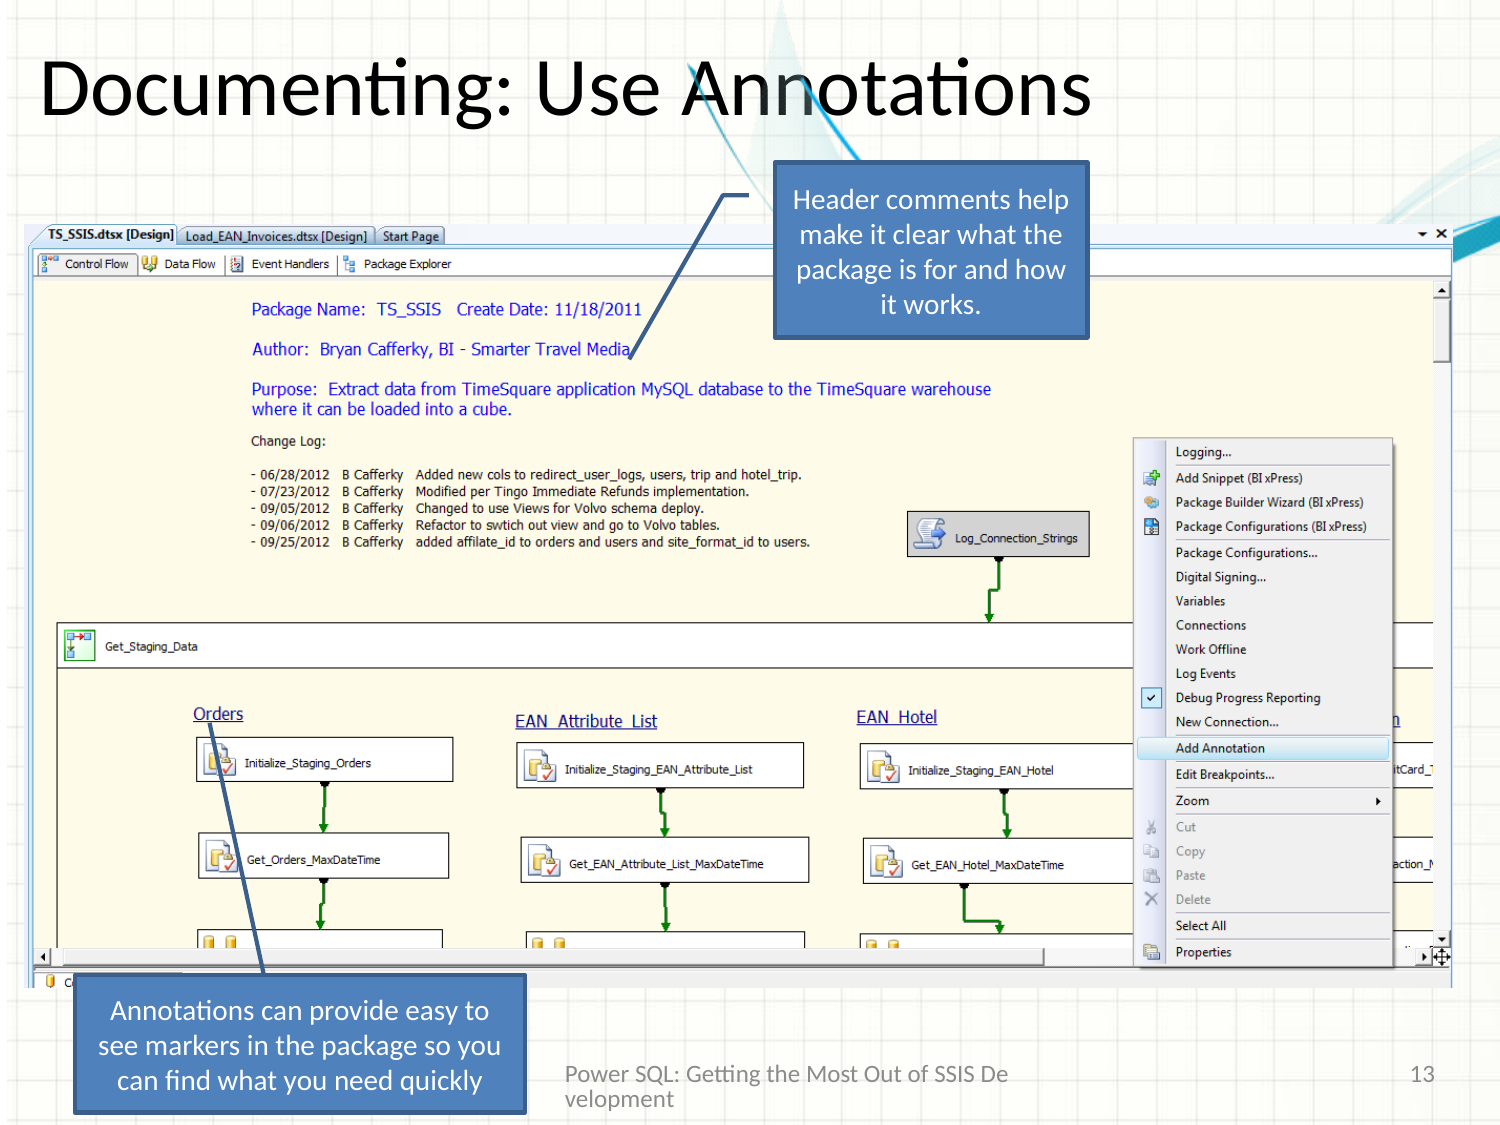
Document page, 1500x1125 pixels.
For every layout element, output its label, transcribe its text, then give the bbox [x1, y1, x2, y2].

text_box Documenting: Use Annotations [24, 24, 680, 138]
text_box Annotations can provide easy to see markers in the package so you can find what you need quickly [73, 997, 527, 1115]
picture [7, 0, 1500, 1125]
footer Power SQL: Getting the Most Out of SSIS Development [549, 1042, 680, 1103]
